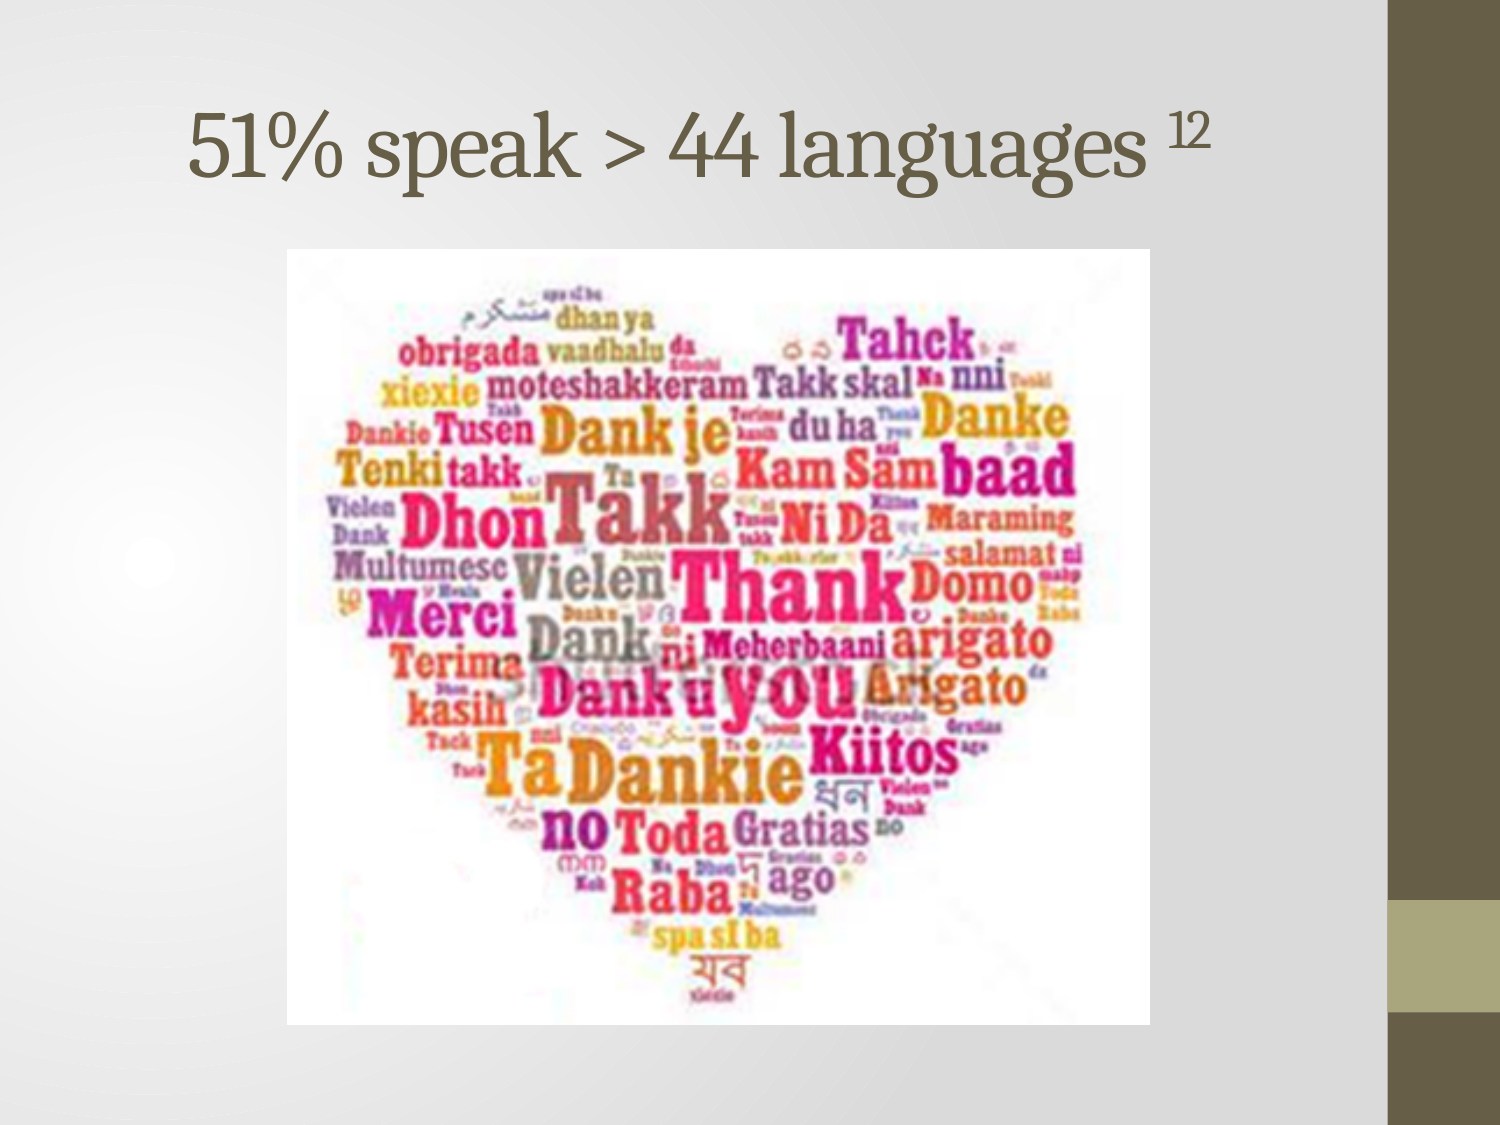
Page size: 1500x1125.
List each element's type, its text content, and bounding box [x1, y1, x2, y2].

title 51% speak > 44 languages 12 [75, 45, 1325, 233]
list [286, 249, 1151, 1025]
